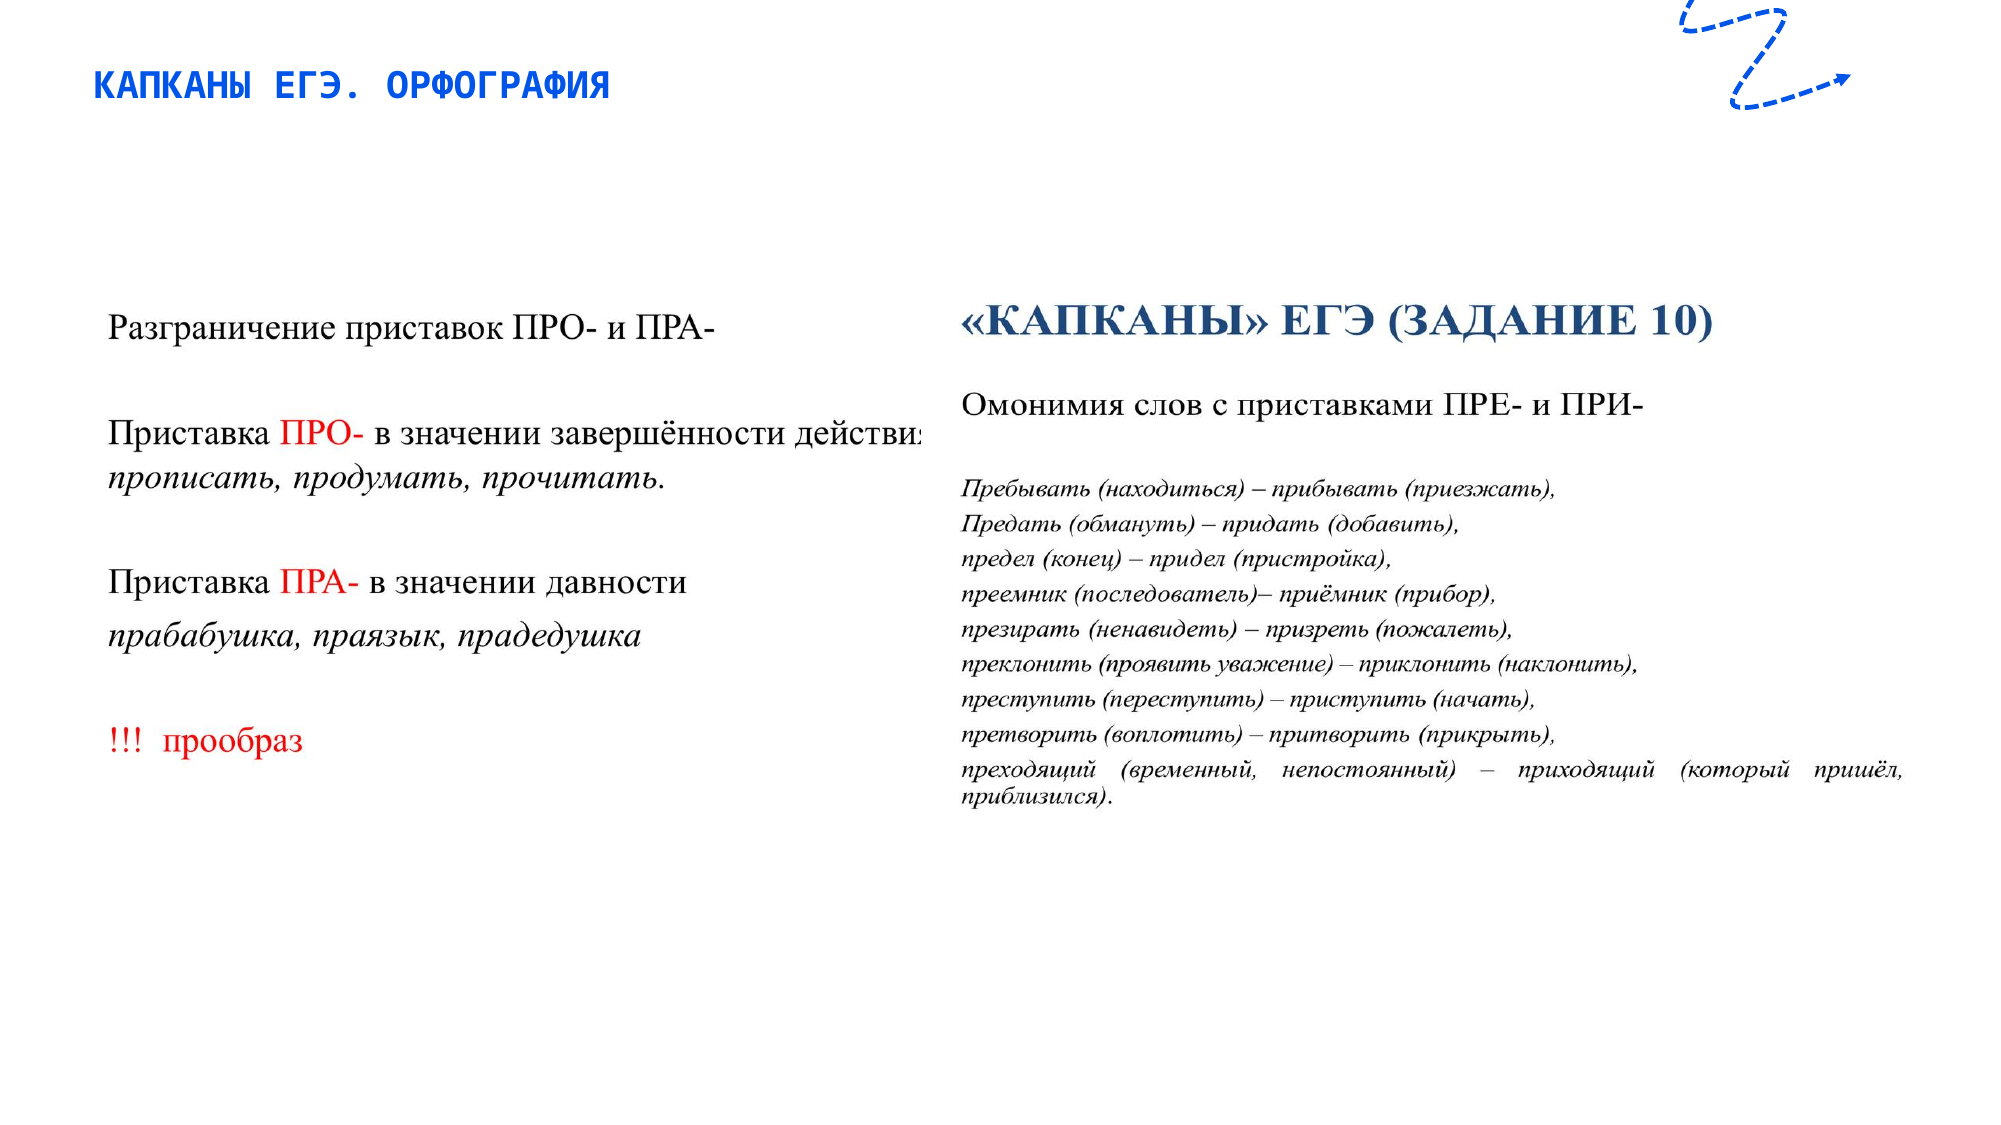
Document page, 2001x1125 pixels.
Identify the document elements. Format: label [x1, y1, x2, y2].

text_box [0, 0, 2000, 160]
picture [78, 280, 1917, 816]
